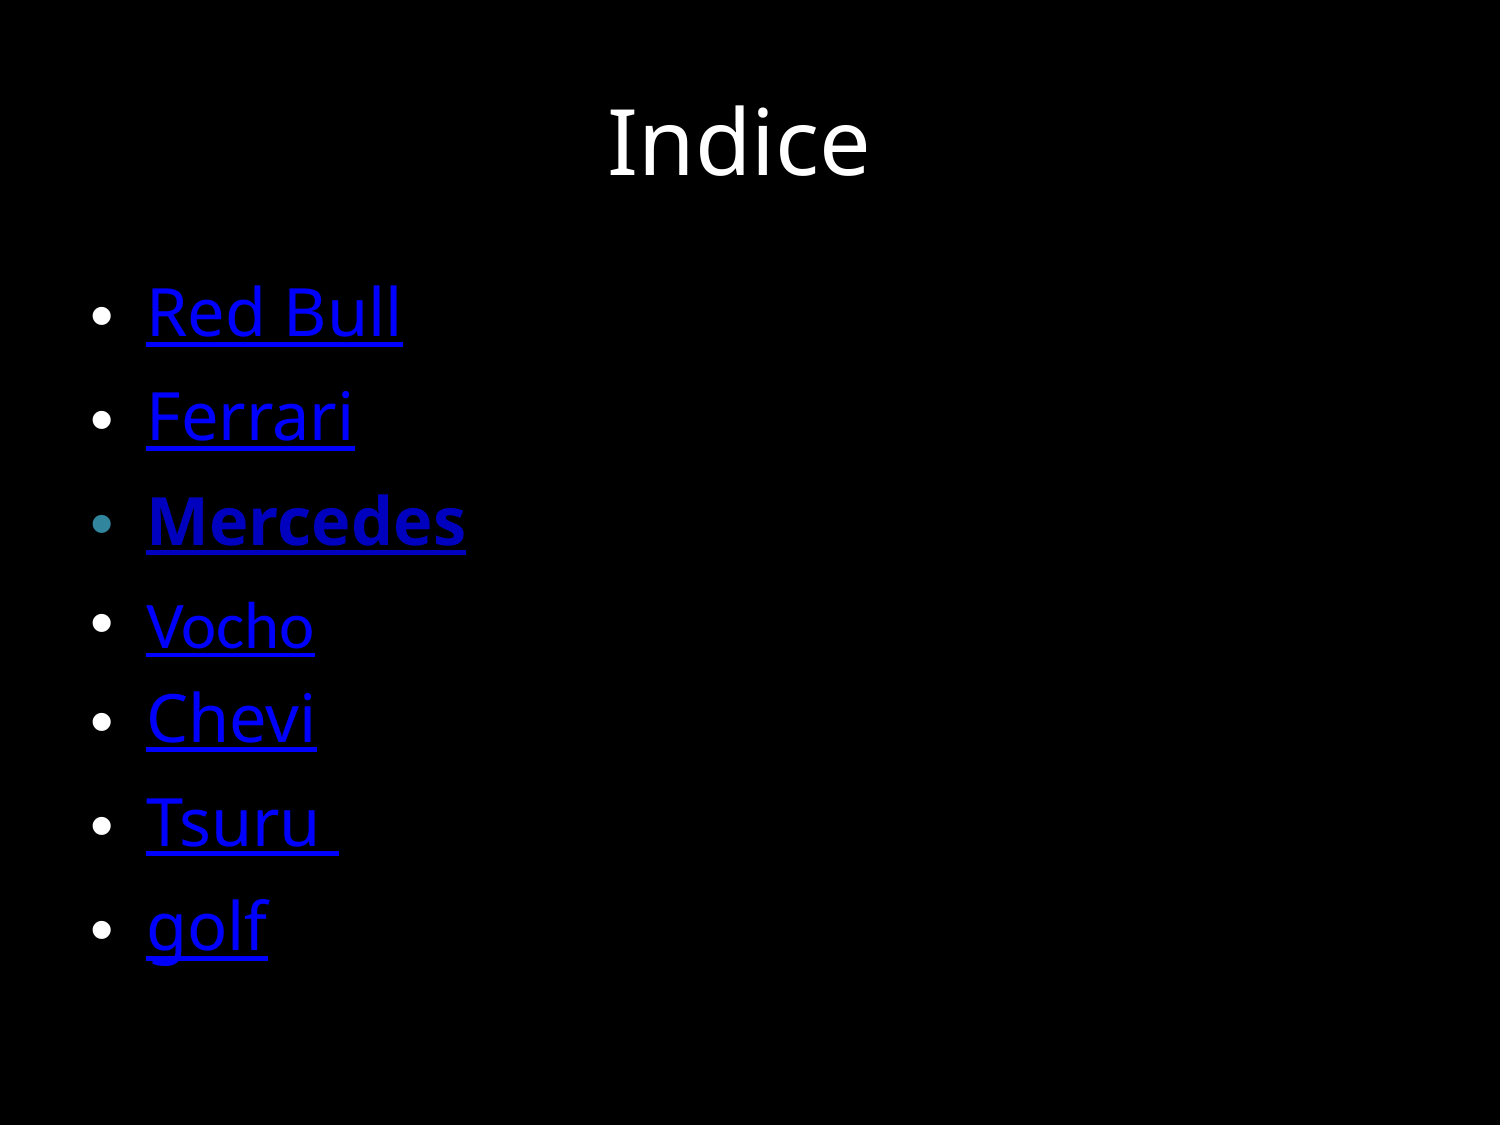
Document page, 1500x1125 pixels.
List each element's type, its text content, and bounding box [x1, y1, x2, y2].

list Red Bull Ferrari Mercedes Vocho Chevi Tsuru golf [75, 262, 1425, 1005]
title Indice [75, 45, 1425, 233]
